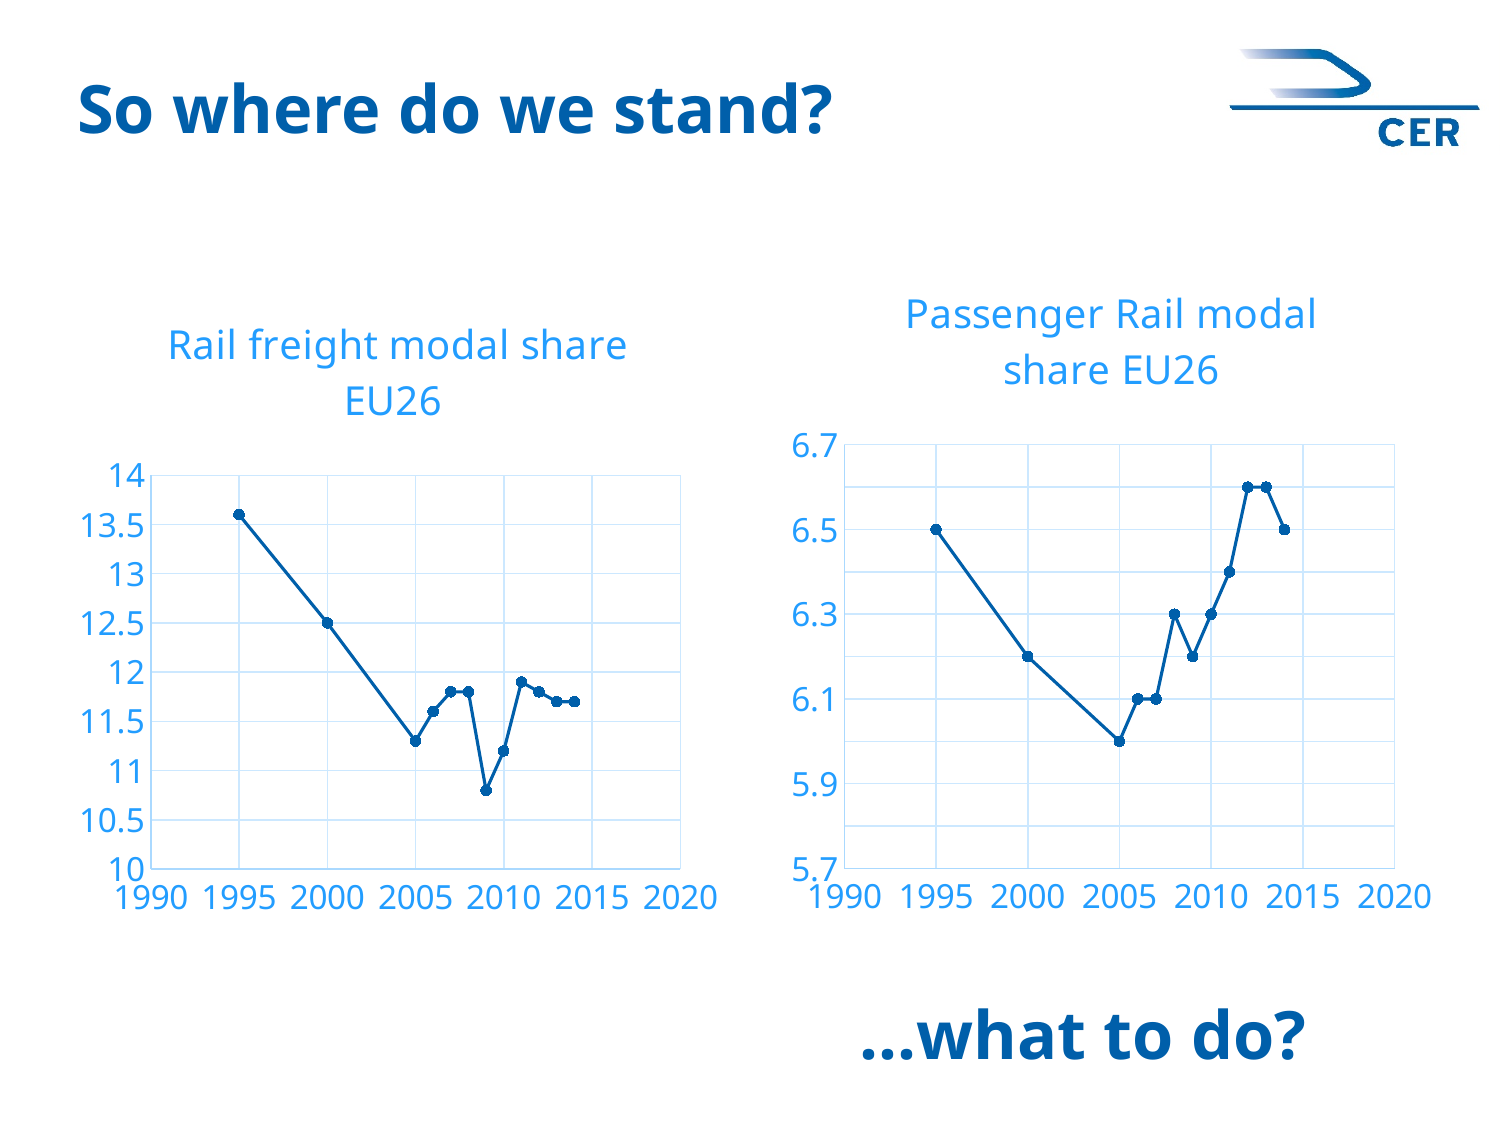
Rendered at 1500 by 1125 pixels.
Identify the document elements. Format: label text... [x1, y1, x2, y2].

chart [777, 250, 1446, 933]
chart [65, 282, 732, 933]
picture [1204, 33, 1500, 159]
title So where do we stand? [65, 60, 1098, 172]
text_box …what to do? [847, 987, 1446, 1099]
